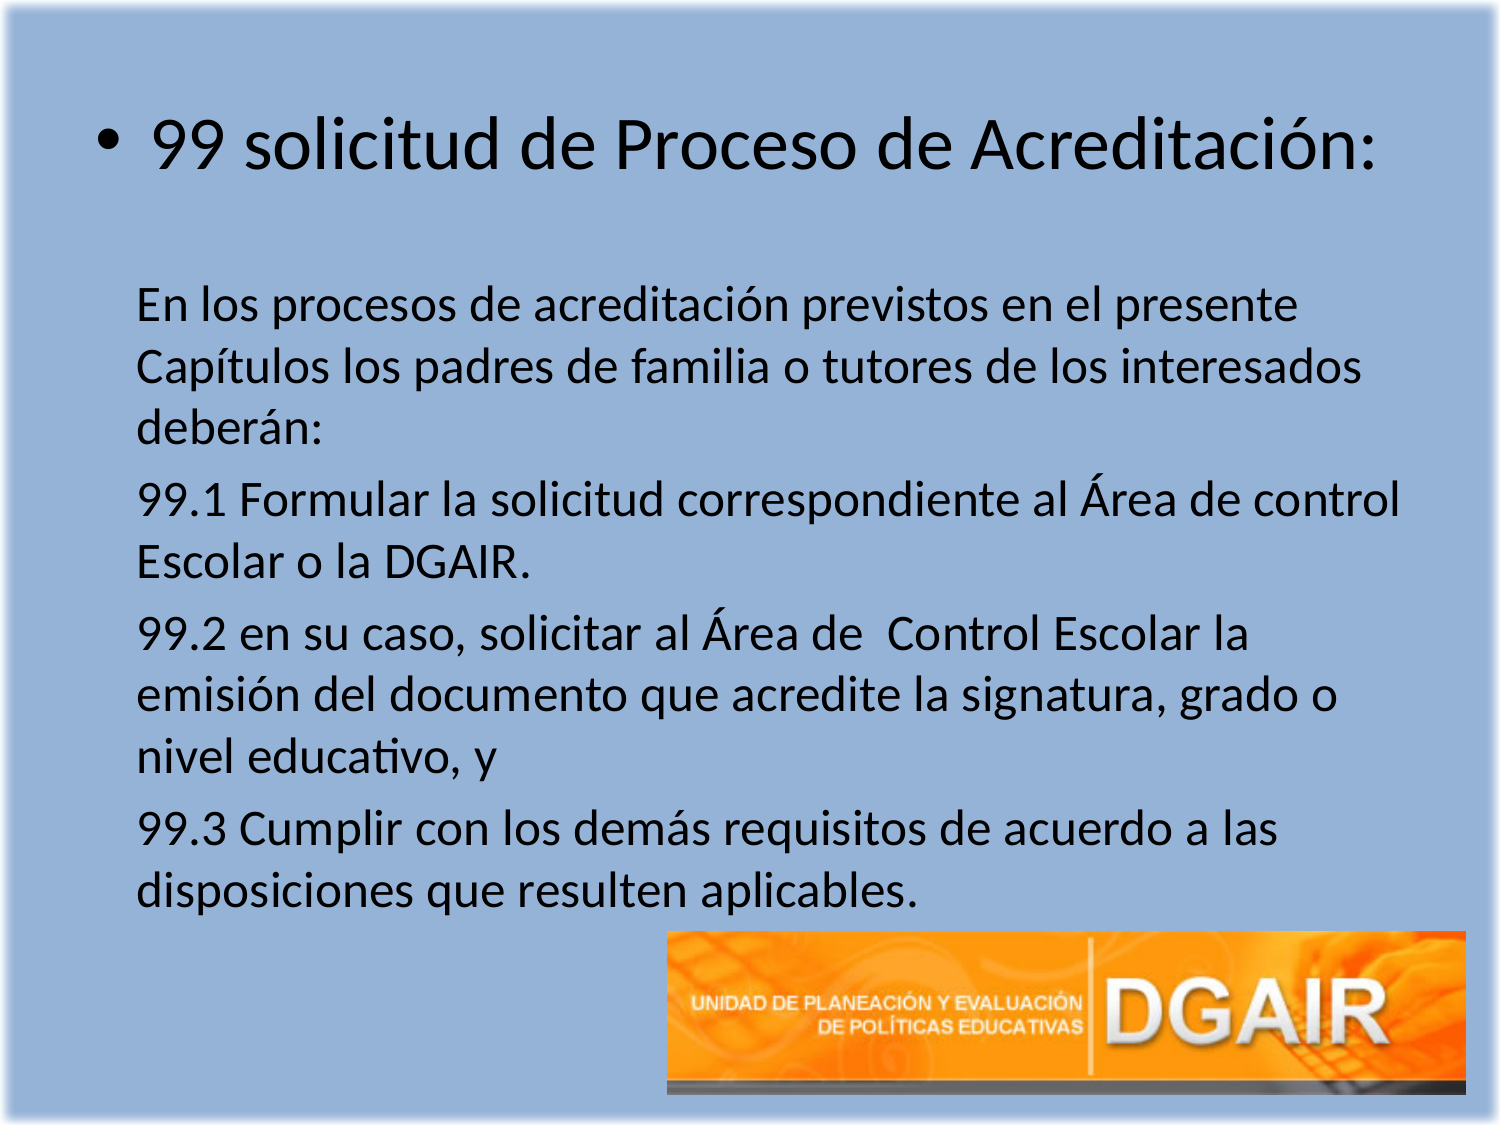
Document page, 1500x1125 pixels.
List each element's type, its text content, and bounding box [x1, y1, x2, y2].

title 99 solicitud de Proceso de Acreditación: [75, 45, 1425, 233]
text_box [14, 14, 1487, 1112]
picture [667, 931, 1466, 1095]
list En los procesos de acreditación previstos en el presente Capítulos los padres de familia o tutores de los interesados deberán: 99.1 Formular la solicitud correspondiente al Área de control Escolar o la DGAIR. 99.2 en su caso, solicitar al Área de Control Escolar la emisión del documento que acredite la signatura, grado o nivel educativo, y 99.3 Cumplir con los demás requisitos de acuerdo a las disposiciones que resulten aplicables. [75, 262, 1425, 926]
